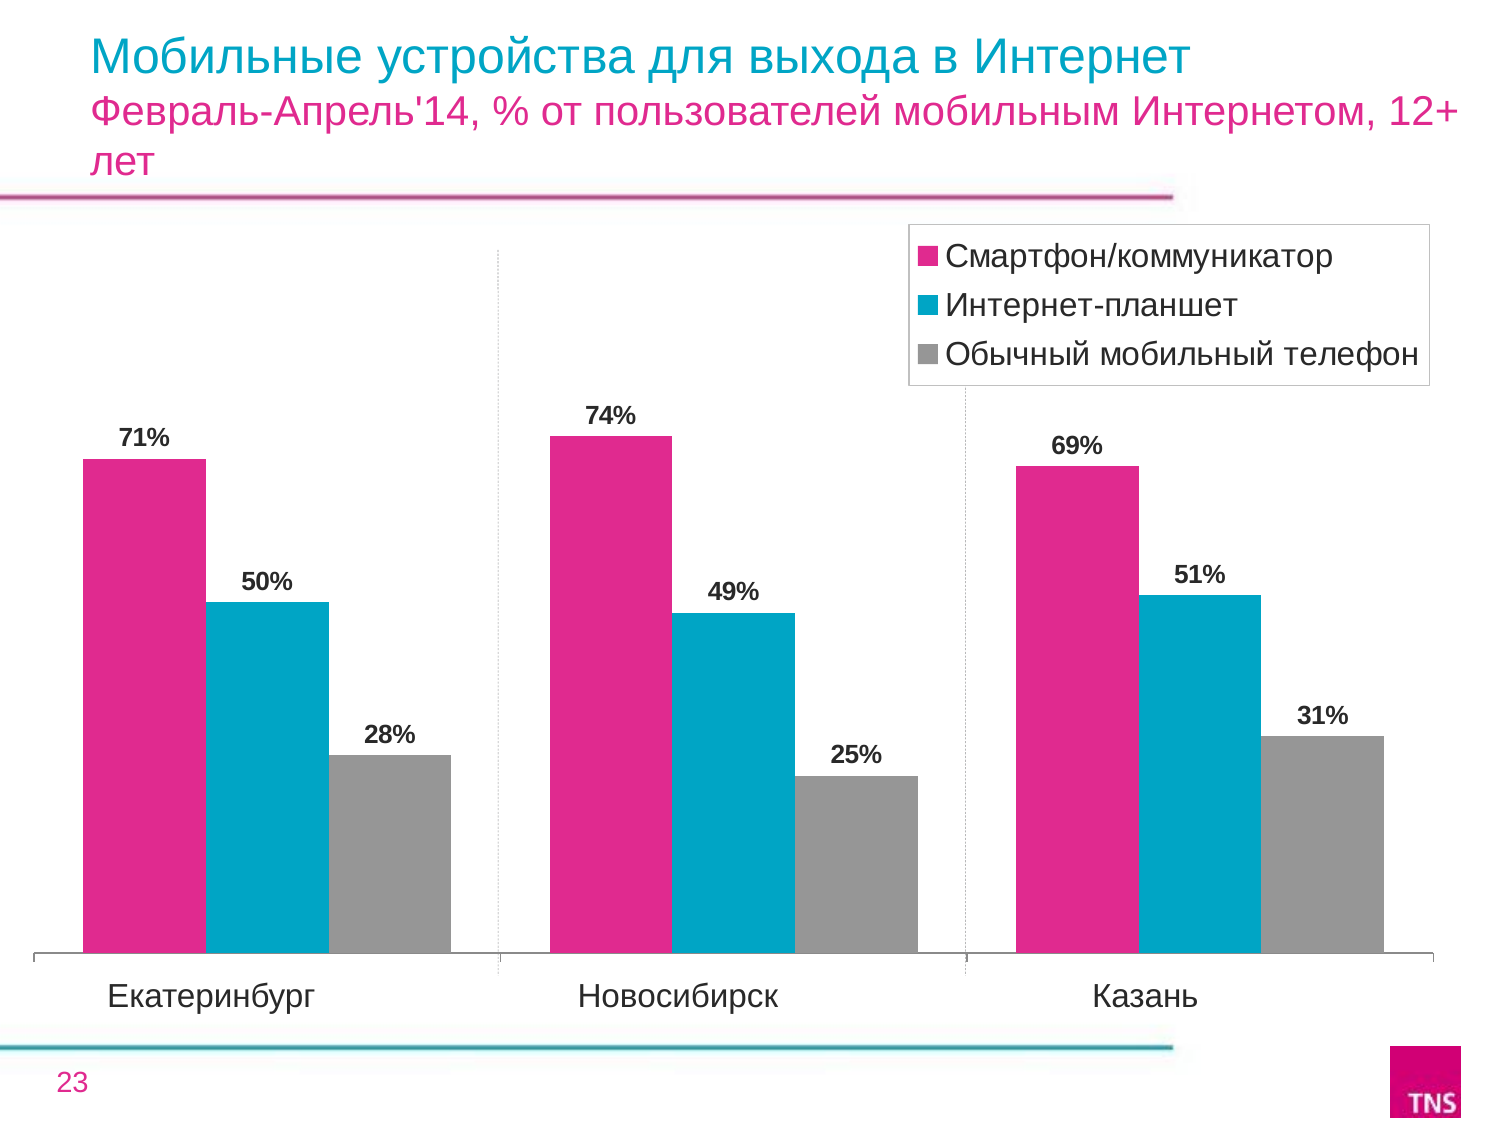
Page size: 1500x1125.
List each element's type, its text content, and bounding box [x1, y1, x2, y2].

slide_number 23 [40, 1066, 392, 1125]
picture [0, 0, 1500, 1125]
chart [31, 222, 1435, 1060]
title Мобильные устройства для выхода в Интернет Февраль-Апрель'14, % от пользователей мобильным Интернетом, 12+ лет [74, 20, 1500, 188]
